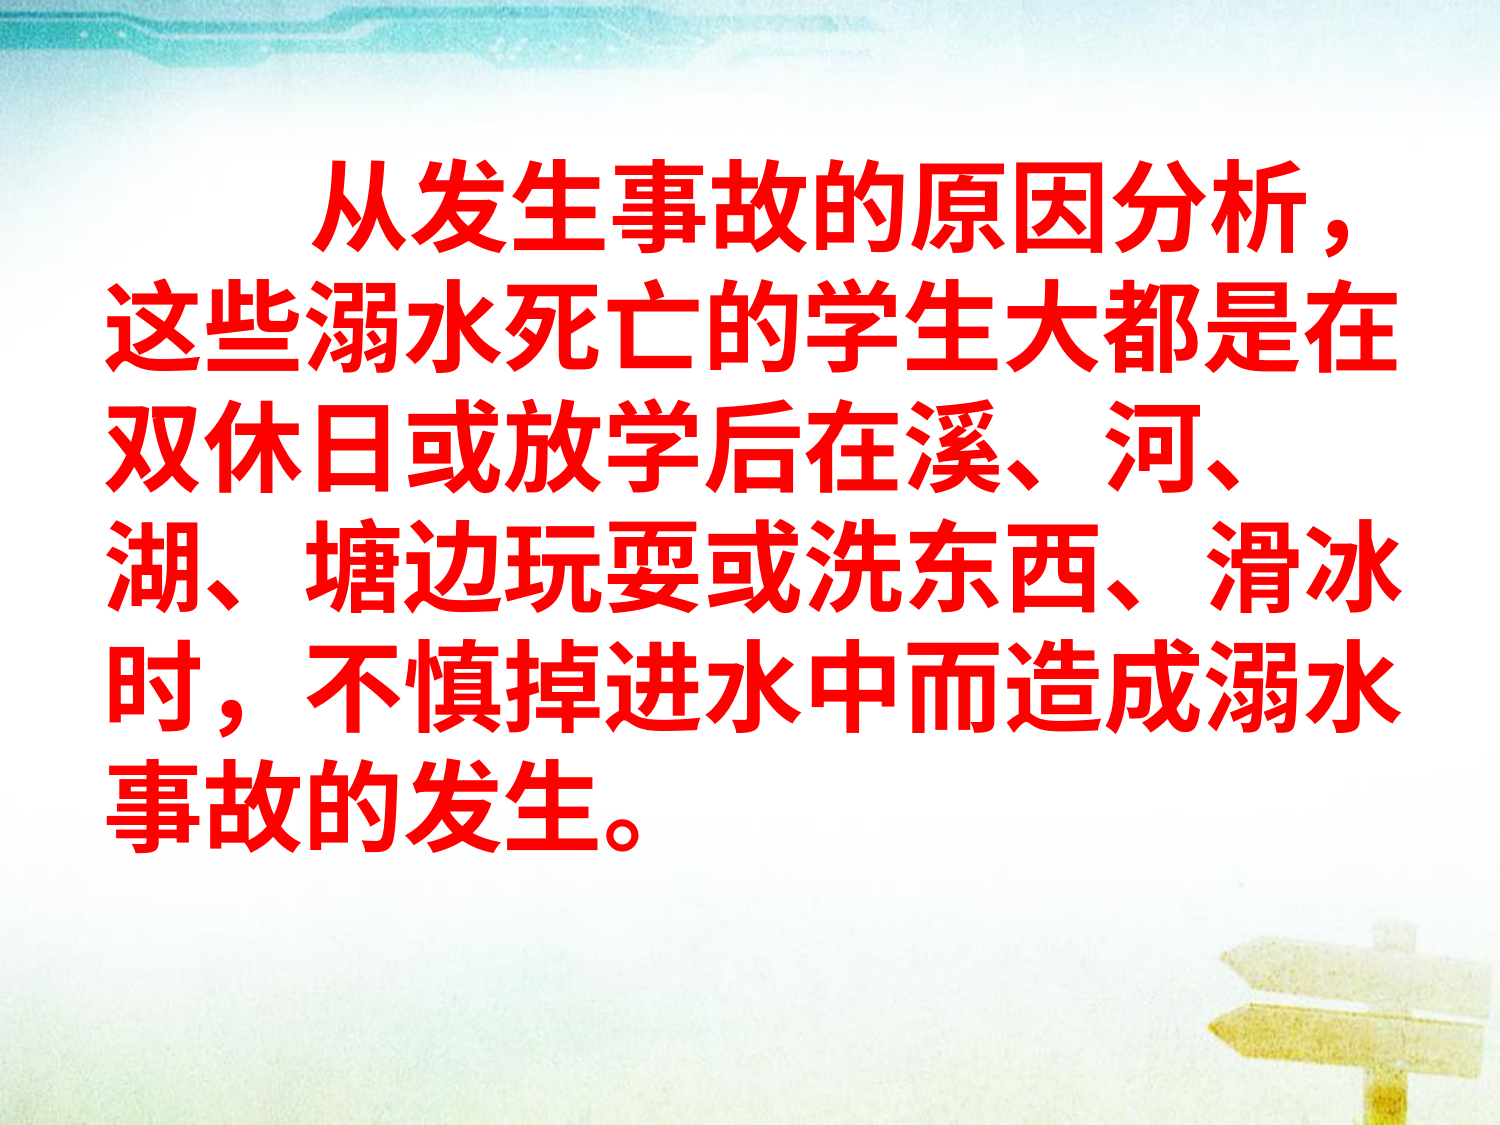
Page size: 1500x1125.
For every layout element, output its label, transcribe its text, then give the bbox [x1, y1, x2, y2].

picture [0, 0, 1500, 1125]
text_box 从发生事故的原因分析，这些溺水死亡的学生大都是在双休日或放学后在溪、河、湖、塘边玩耍或洗东西、滑冰时，不慎掉进水中而造成溺水事故的发生。 [88, 137, 1436, 872]
